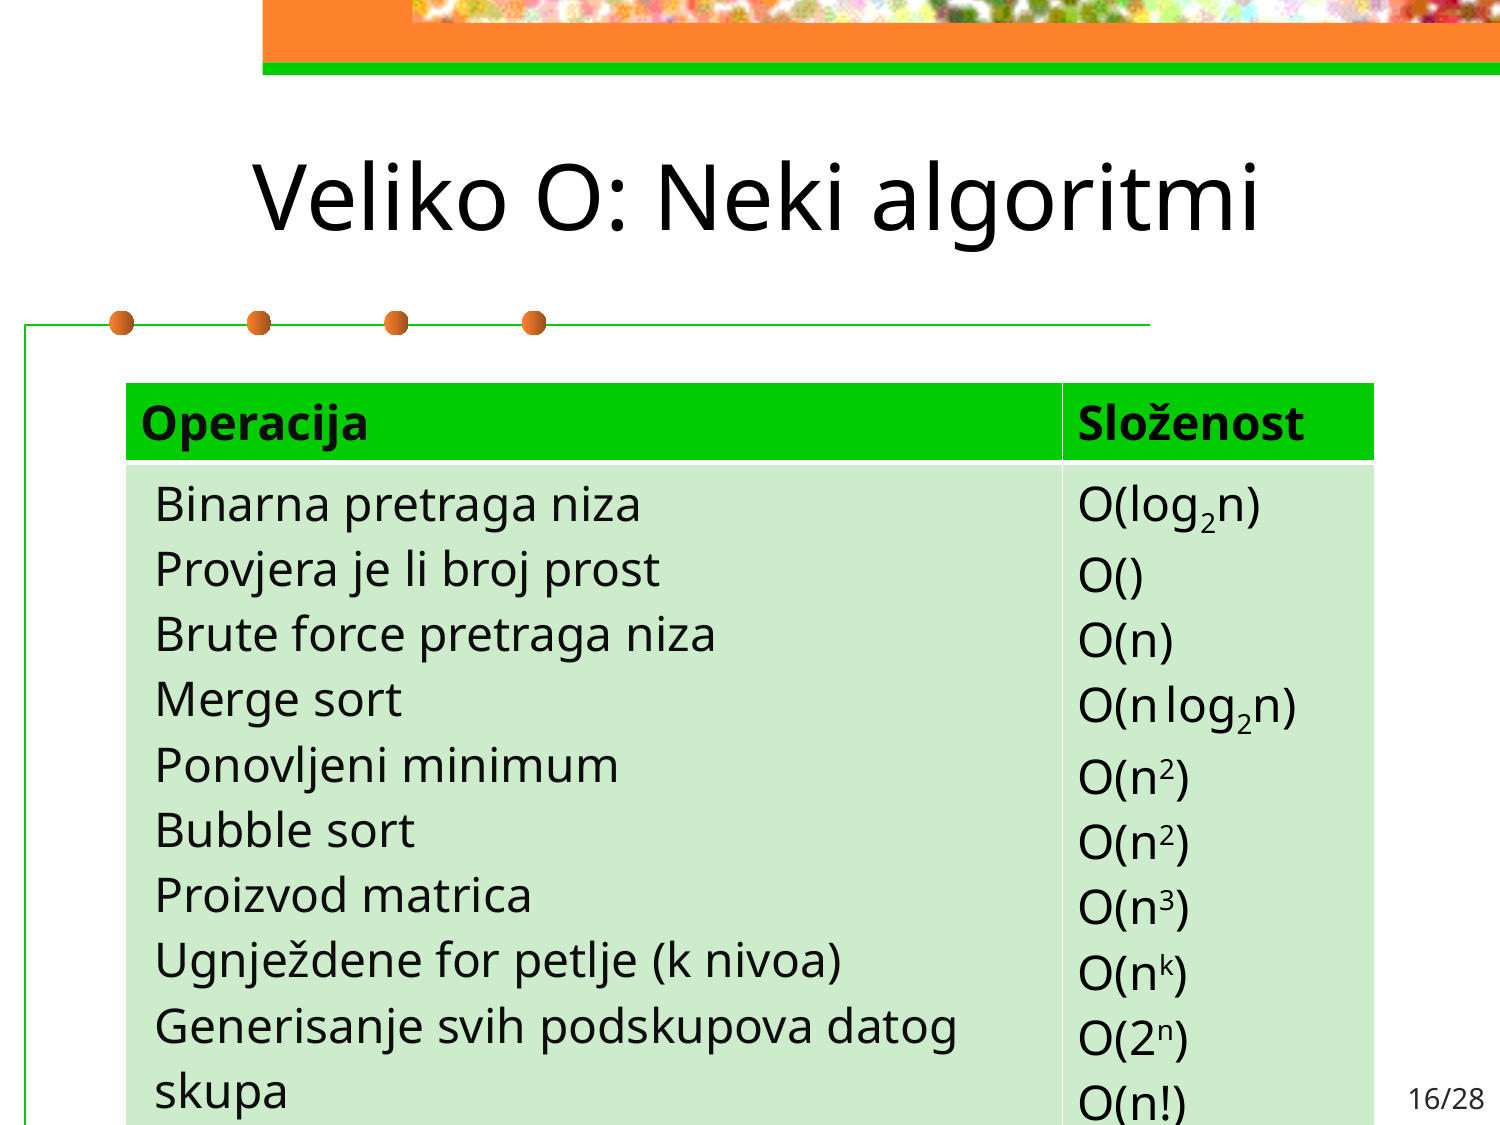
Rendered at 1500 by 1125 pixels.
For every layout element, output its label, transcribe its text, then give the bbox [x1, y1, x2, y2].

picture [412, 0, 1500, 23]
title Veliko O: Neki algoritmi [107, 99, 1408, 288]
text_box 16/28 [1374, 1072, 1500, 1123]
